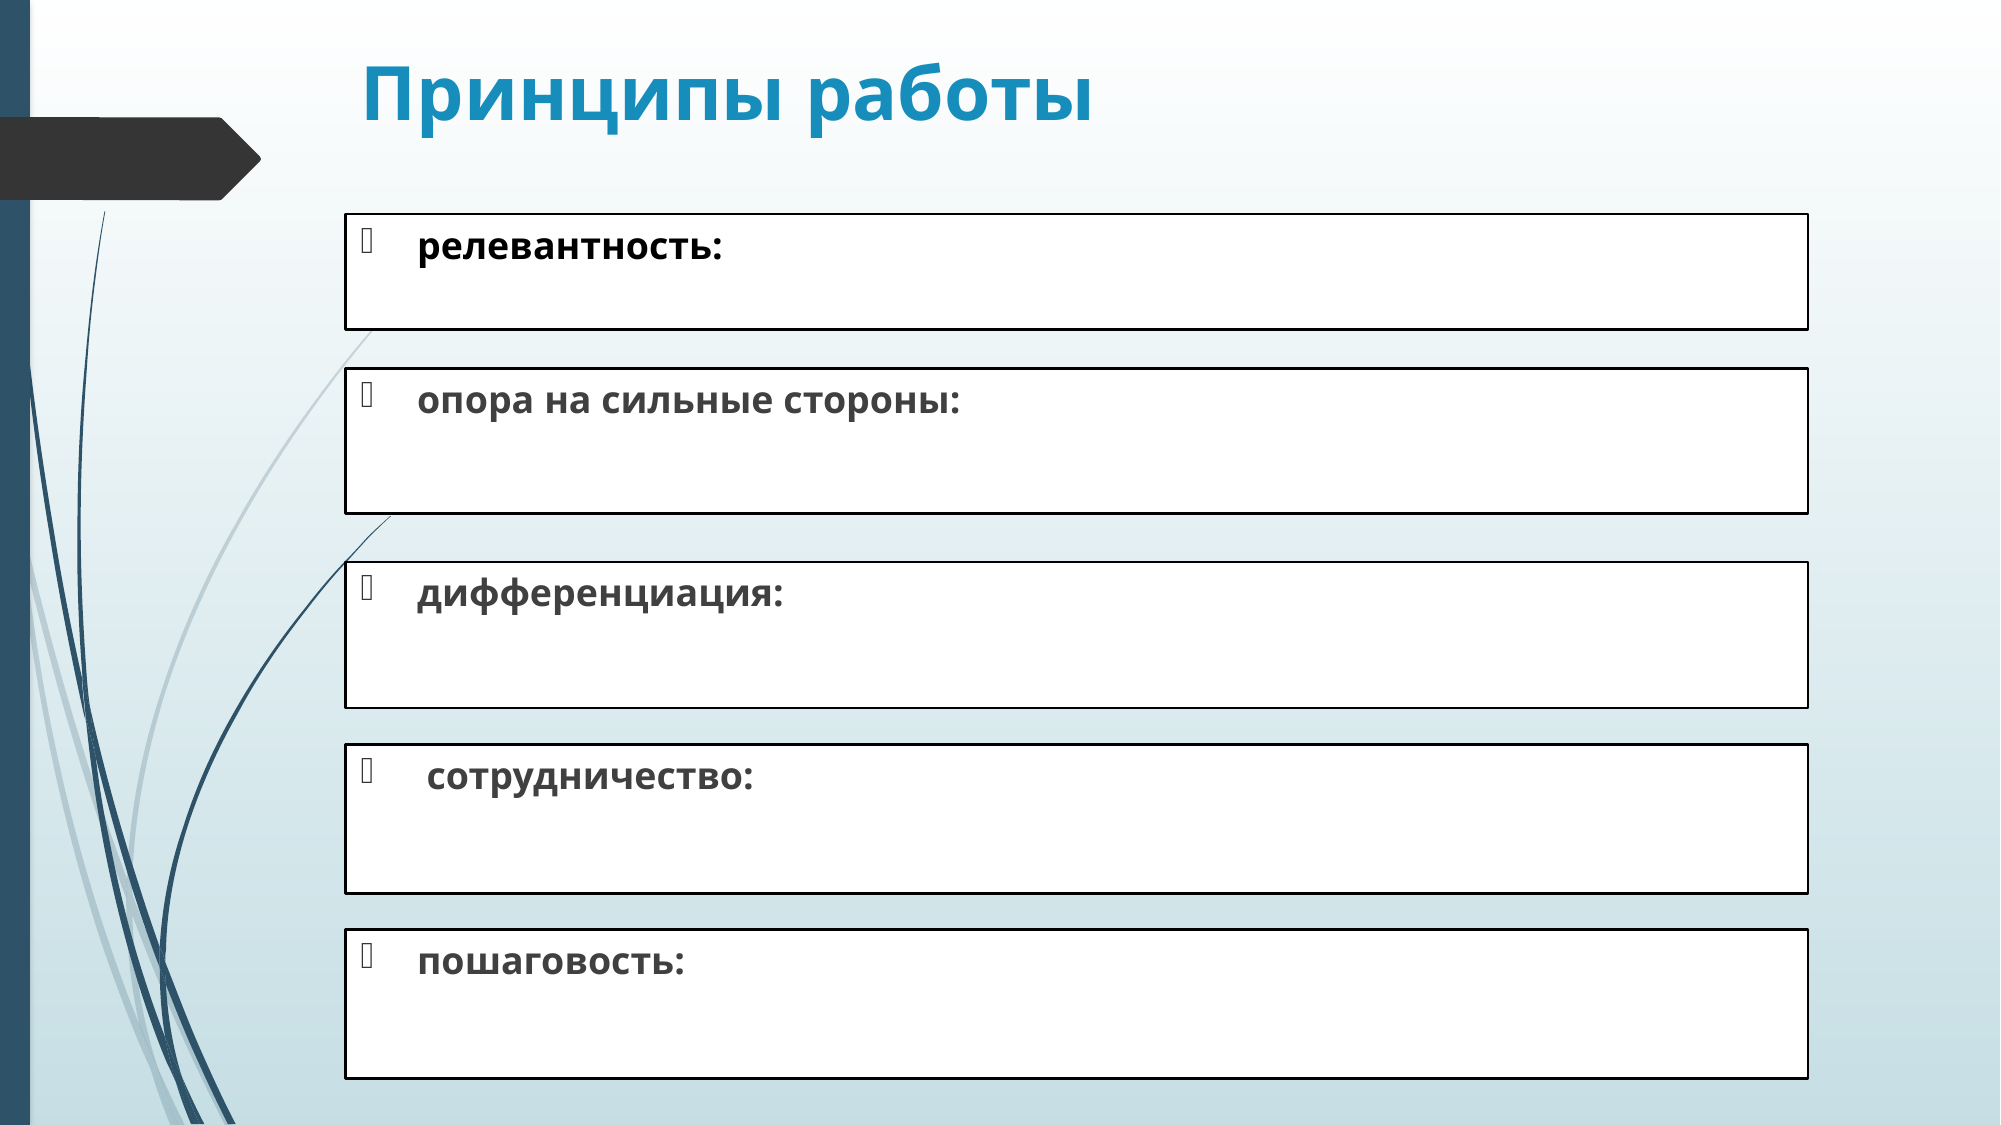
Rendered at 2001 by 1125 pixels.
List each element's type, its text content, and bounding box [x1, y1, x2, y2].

text_box пошаговость: [344, 928, 1809, 1080]
text_box дифференциация: [344, 561, 1809, 709]
text_box опора на сильные стороны: [344, 367, 1809, 515]
title Принципы работы [345, 38, 1808, 213]
text_box сотрудничество: [344, 743, 1809, 895]
list релевантность: [344, 213, 1809, 331]
